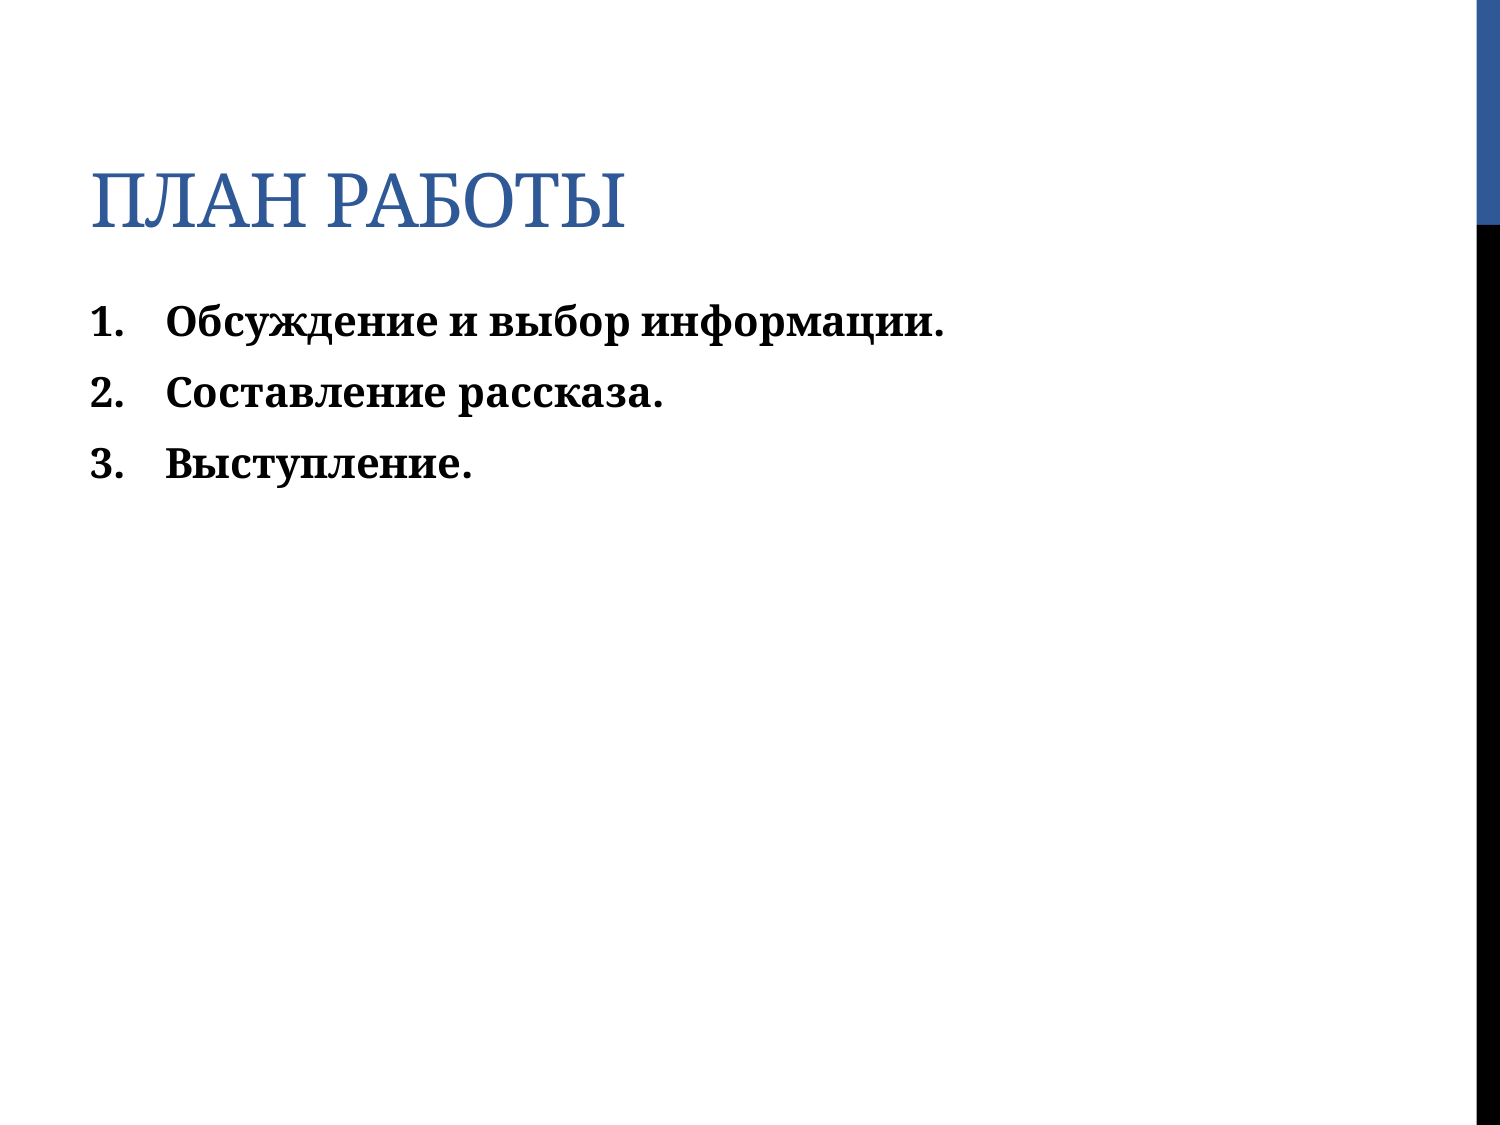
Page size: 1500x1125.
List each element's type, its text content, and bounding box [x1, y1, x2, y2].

title План работы [75, 24, 1025, 250]
list Обсуждение и выбор информации. Составление рассказа. Выступление. [74, 287, 1326, 1006]
